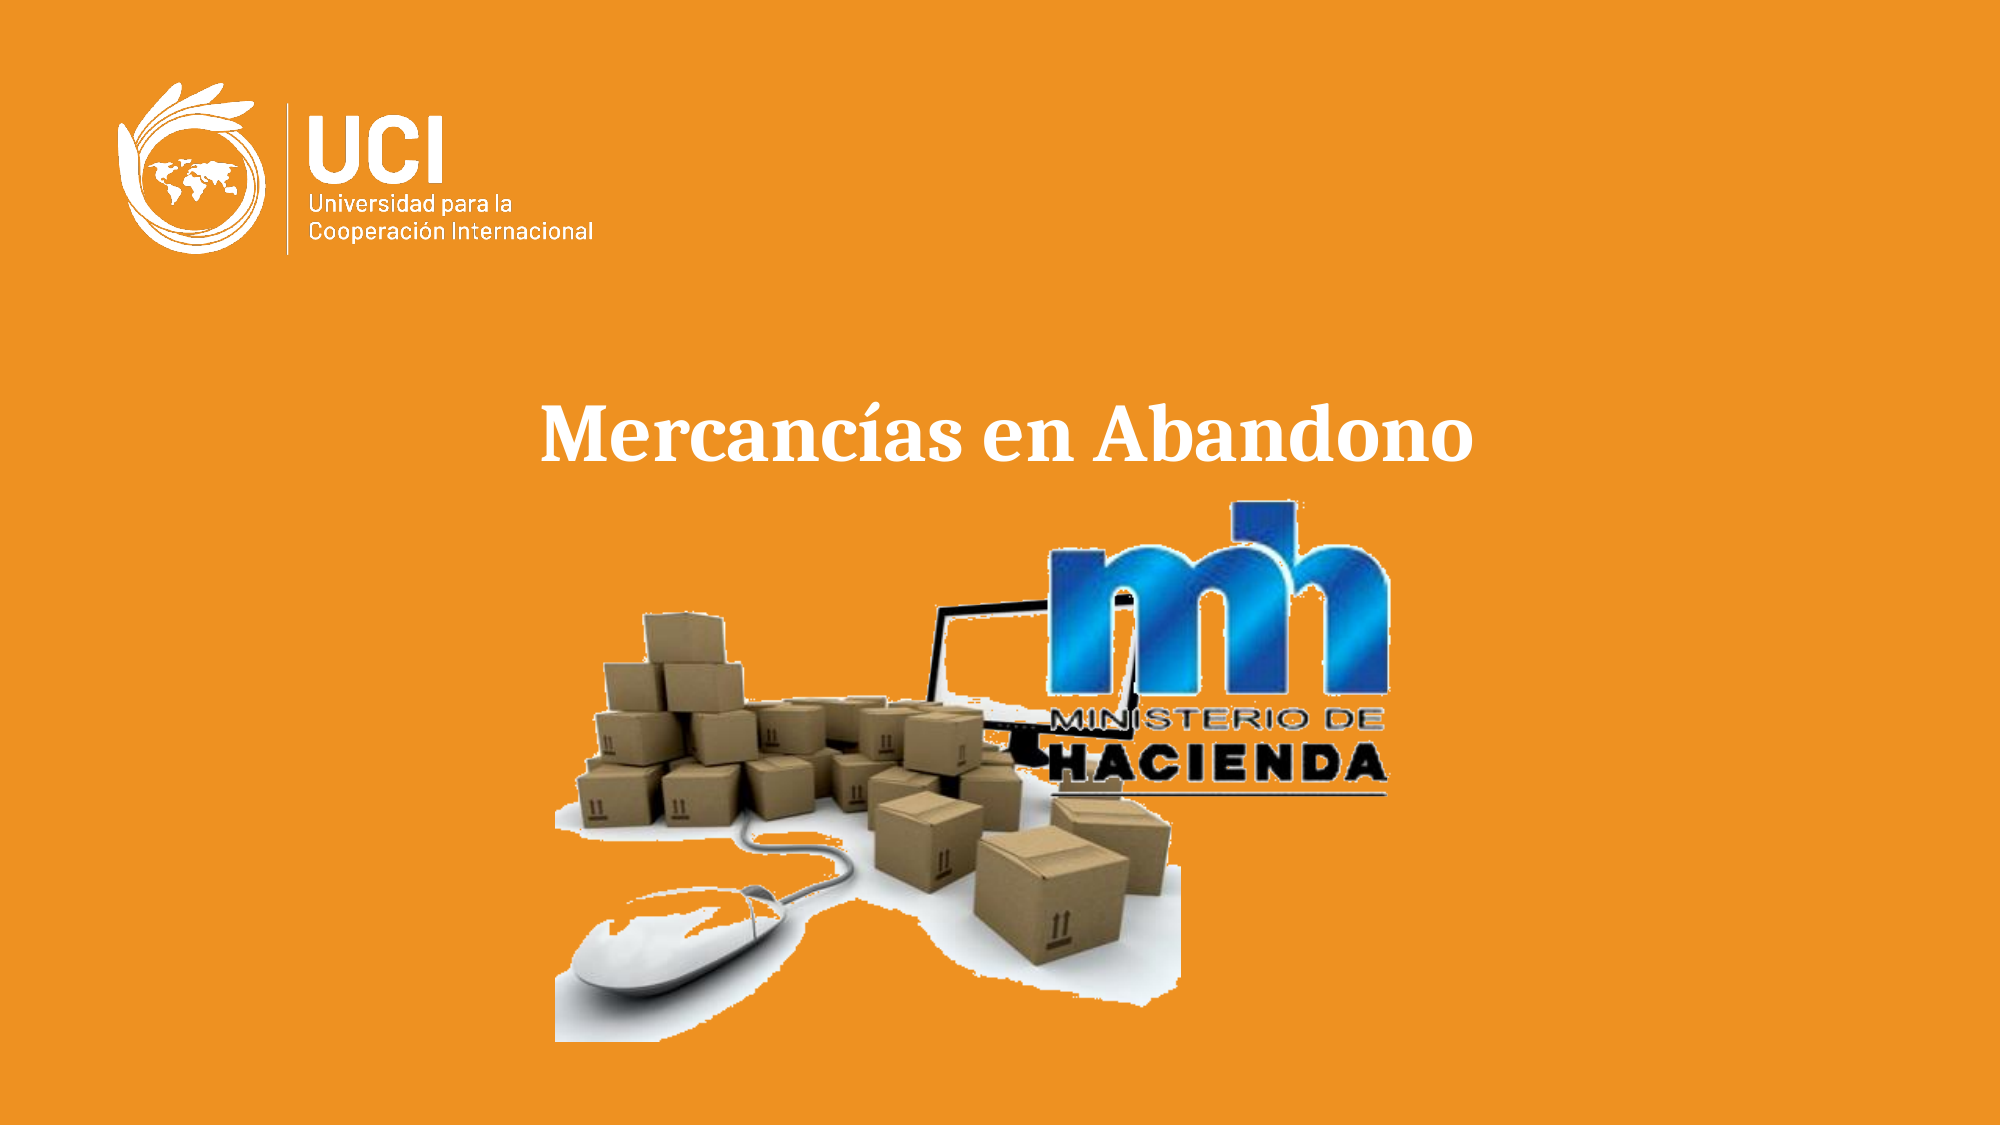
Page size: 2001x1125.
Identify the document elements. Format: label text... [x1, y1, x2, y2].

picture [90, 47, 618, 289]
text_box Mercancías en Abandono [144, 269, 1180, 487]
picture [555, 0, 2000, 1125]
